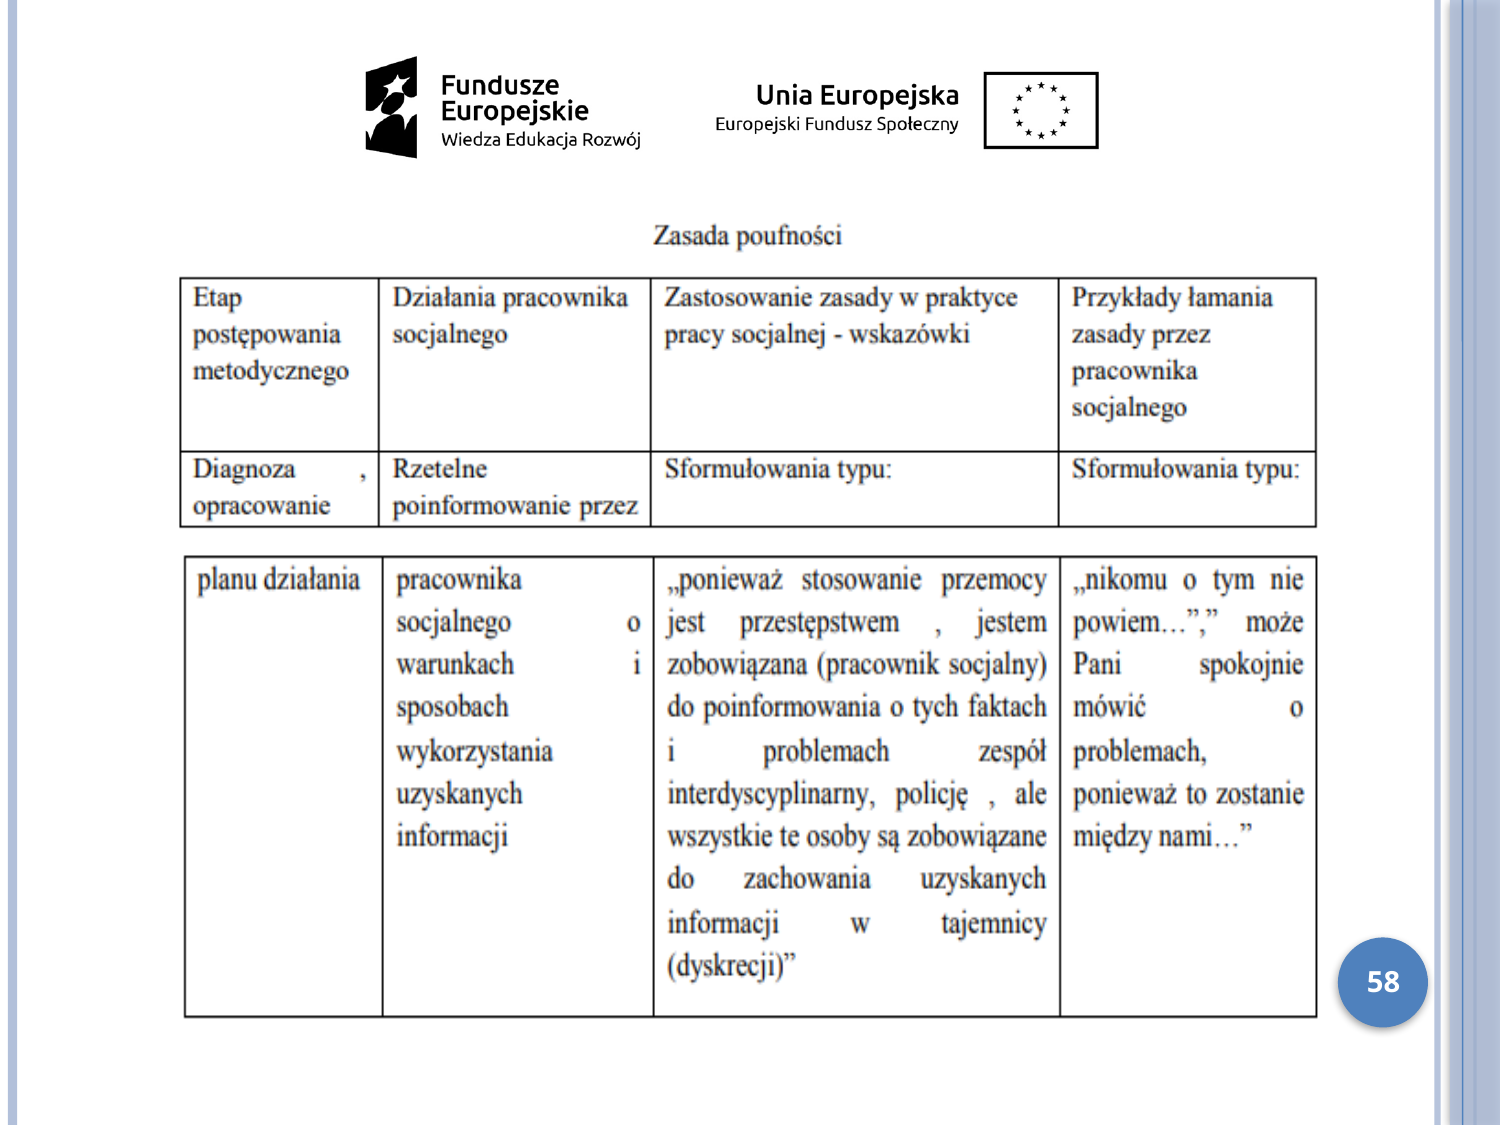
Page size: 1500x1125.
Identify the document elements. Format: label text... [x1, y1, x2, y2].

picture [340, 30, 1124, 184]
picture [170, 207, 1330, 1032]
slide_number 58 [1337, 940, 1434, 1027]
